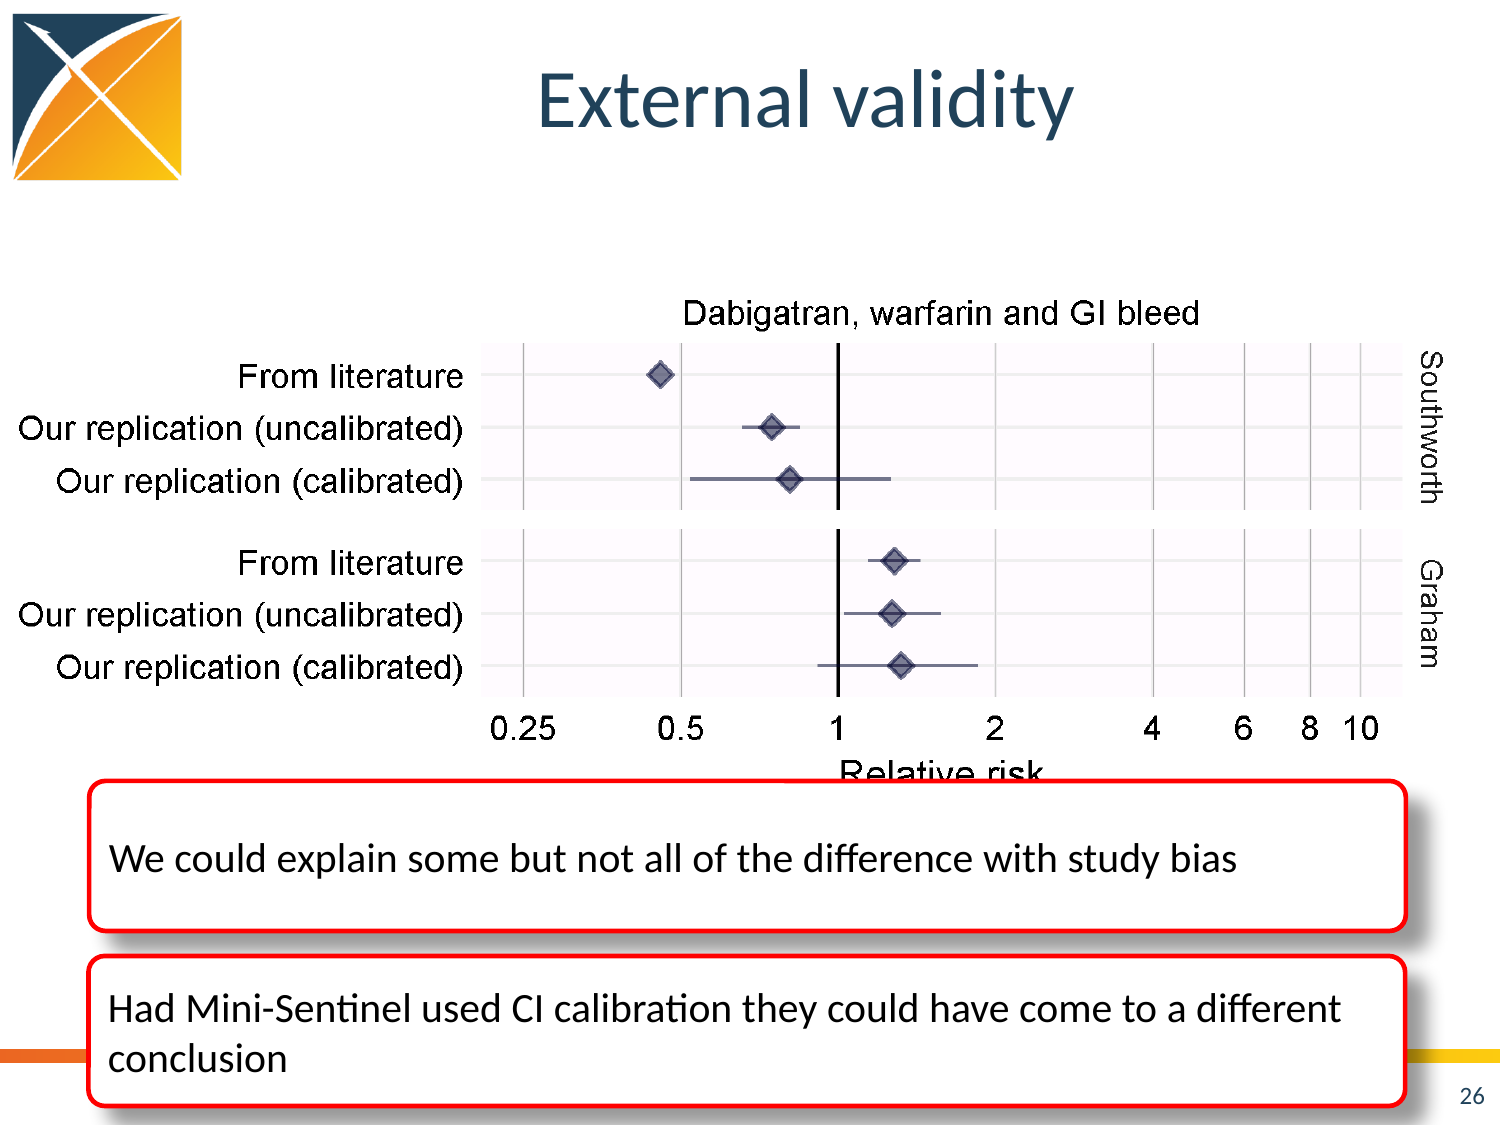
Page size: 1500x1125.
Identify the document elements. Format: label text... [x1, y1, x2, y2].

picture [0, 0, 206, 200]
slide_number 26 [1434, 1065, 1500, 1125]
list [0, 260, 1482, 805]
title External validity [187, 24, 1425, 163]
text_box Had Mini-Sentinel used CI calibration they could have come to a different conclusion [86, 953, 1408, 1109]
text_box We could explain some but not all of the difference with study bias [87, 813, 1408, 934]
